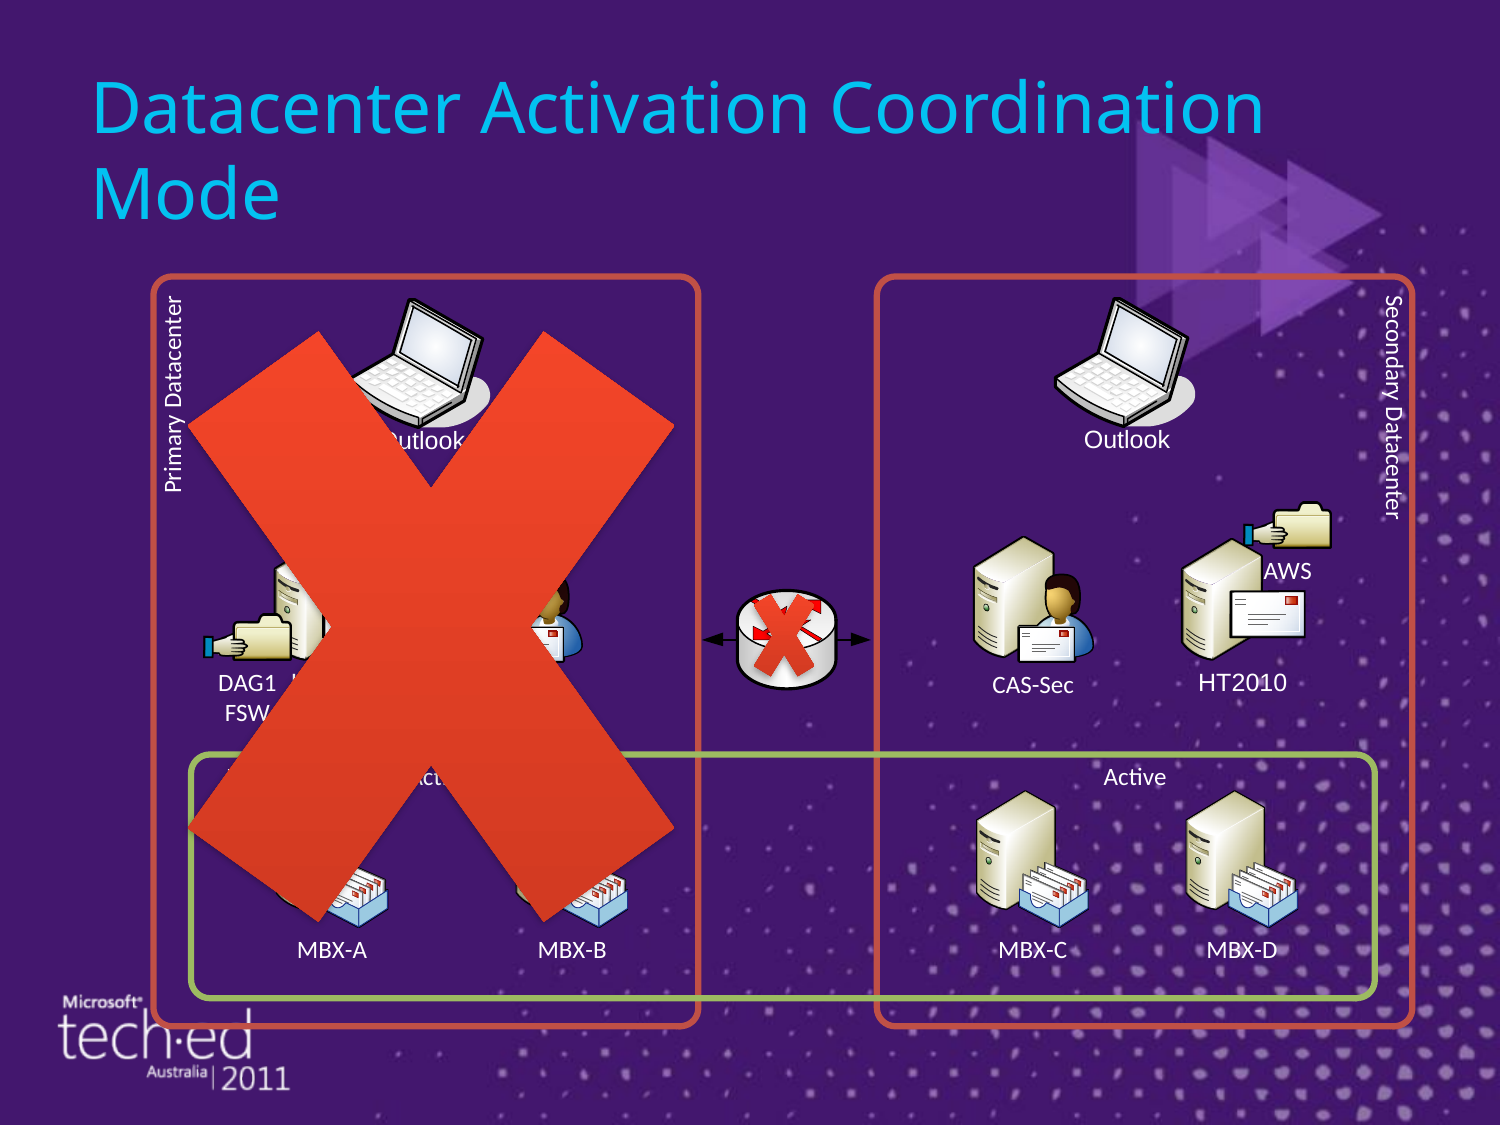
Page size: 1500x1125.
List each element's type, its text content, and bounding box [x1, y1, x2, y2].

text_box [76, 215, 1436, 1036]
title Datacenter Activation Coordination Mode [75, 54, 1425, 215]
picture [0, 0, 1500, 1125]
